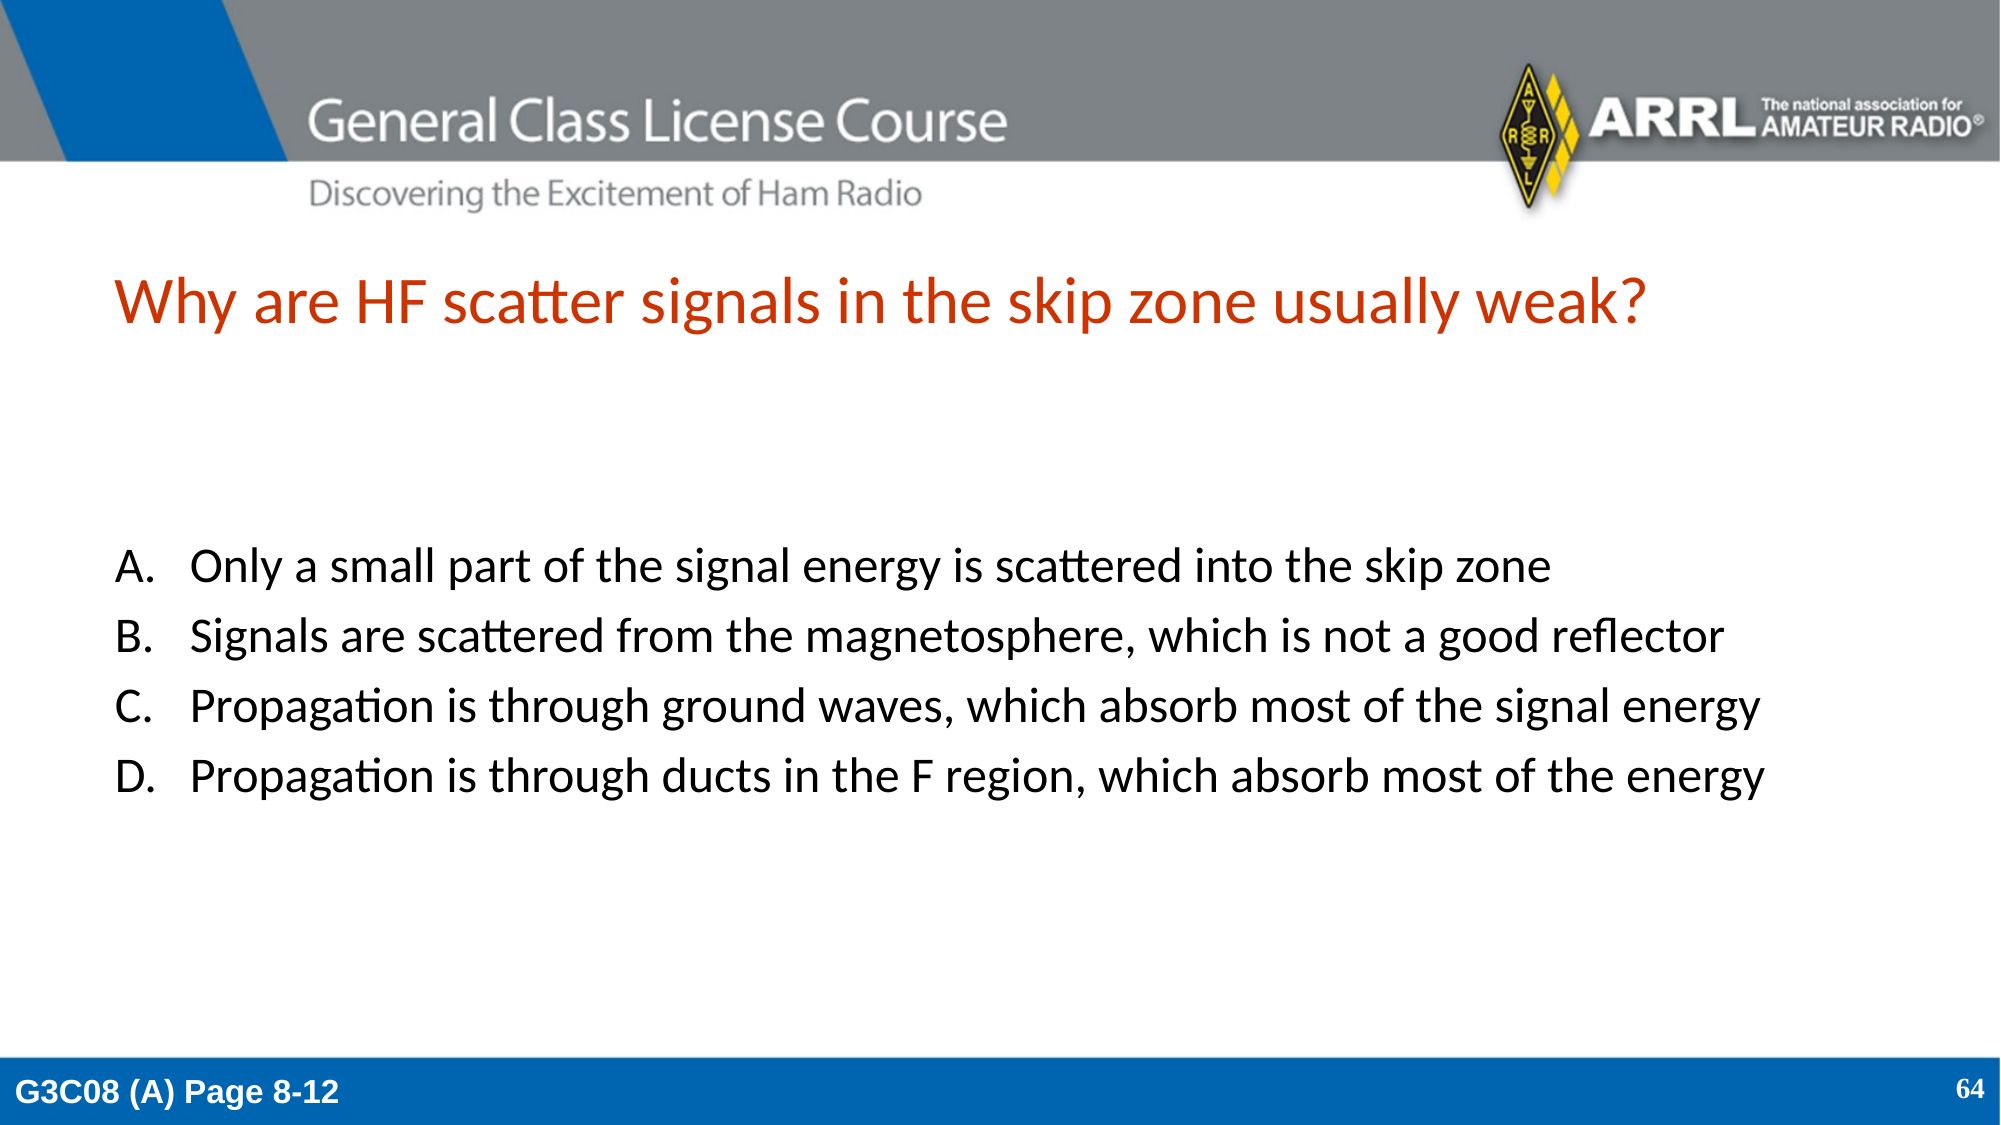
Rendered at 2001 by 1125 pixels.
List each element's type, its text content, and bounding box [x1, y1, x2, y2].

list Only a small part of the signal energy is scattered into the skip zone Signals are scattered from the magnetosphere, which is not a good reflector Propagation is through ground waves, which absorb most of the signal energy Propagation is through ducts in the F region, which absorb most of the energy [99, 525, 1900, 1005]
text_box G3C08 (A) Page 8-12 [0, 1062, 1313, 1118]
picture [0, 0, 2001, 1125]
text_box 64 [1875, 1062, 2000, 1113]
title Why are HF scatter signals in the skip zone usually weak? [99, 249, 1900, 468]
